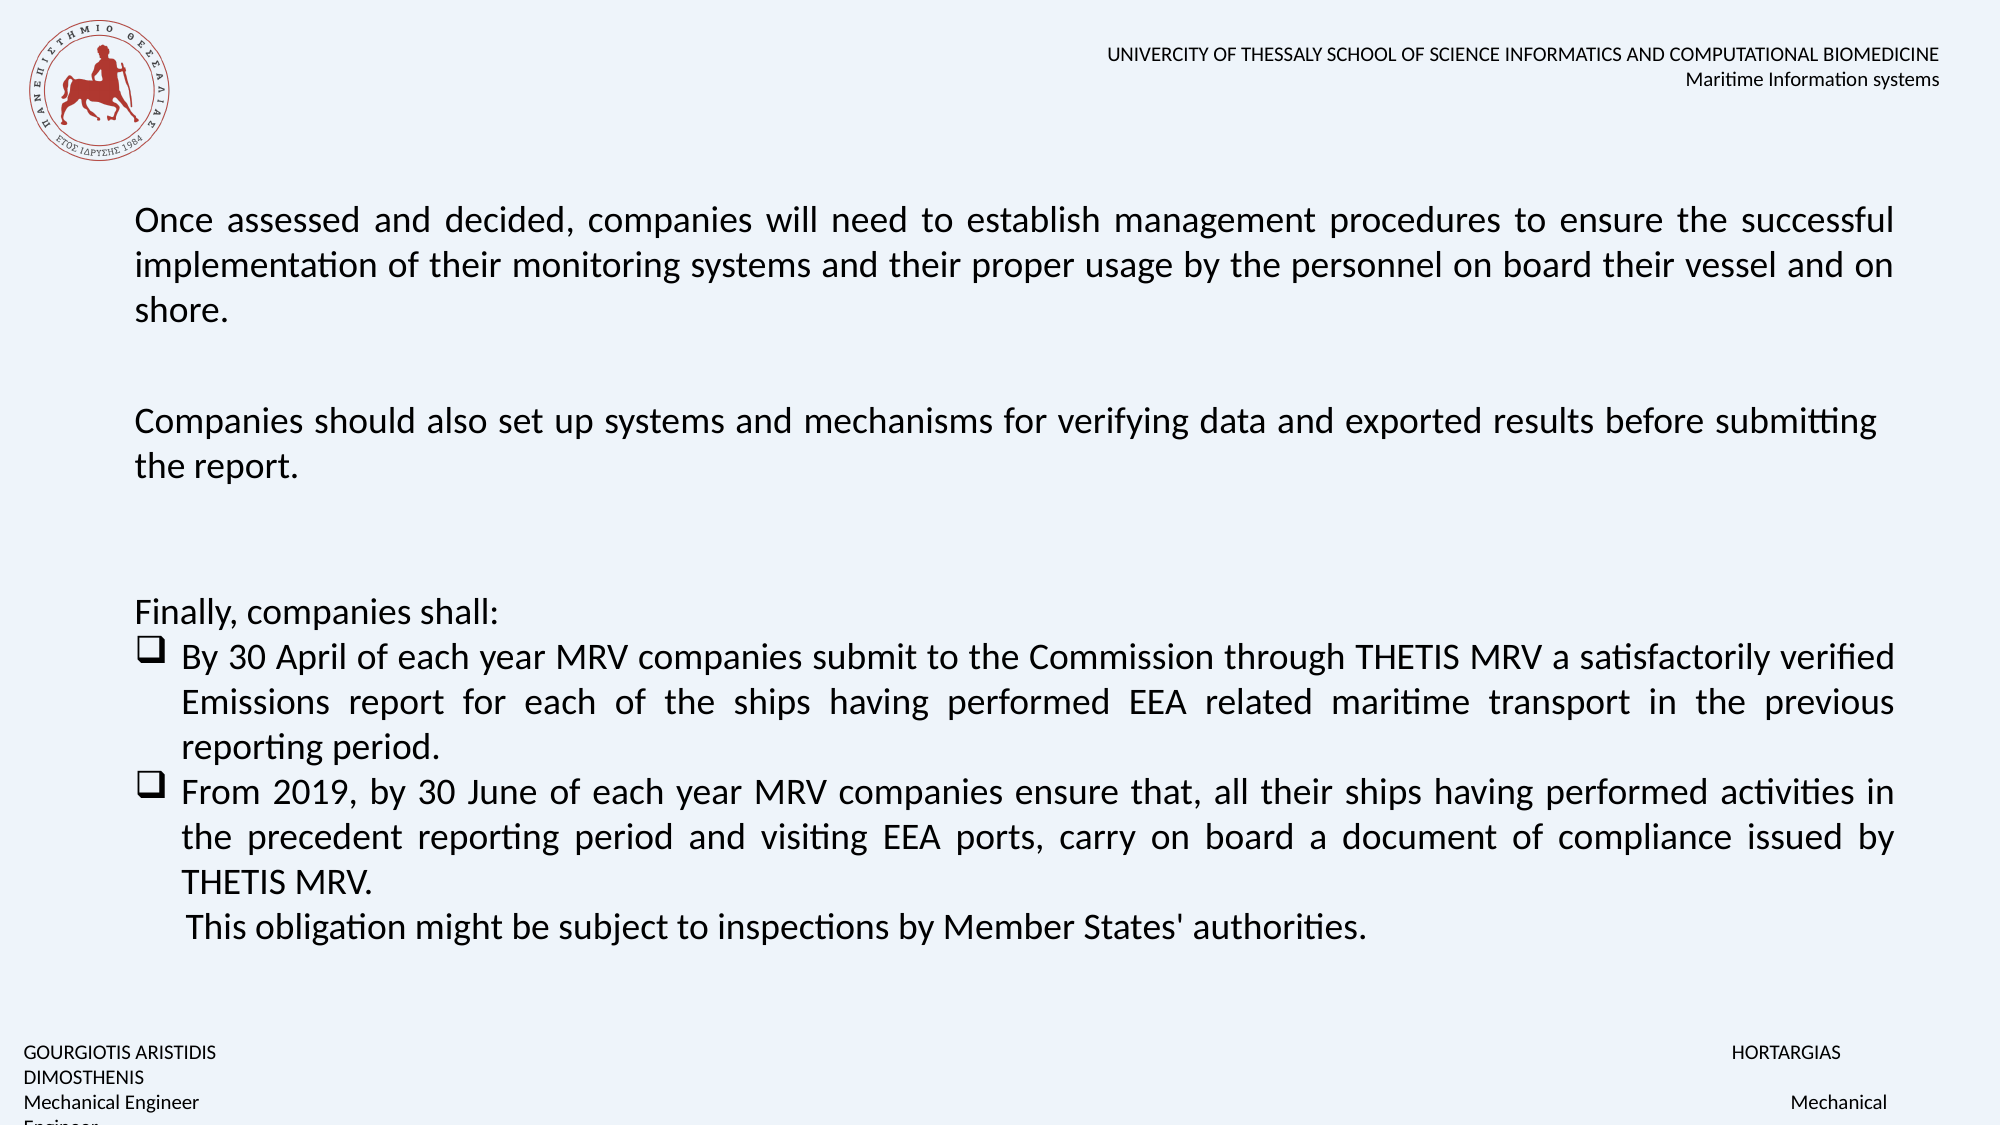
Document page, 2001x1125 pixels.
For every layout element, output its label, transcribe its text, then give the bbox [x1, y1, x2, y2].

text_box Once assessed and decided, companies will need to establish management procedures to ensure the successful implementation of their monitoring systems and their proper usage by the personnel on board their vessel and on shore. [119, 187, 1912, 337]
text_box Companies should also set up systems and mechanisms for verifying data and exported results before submitting the report. [119, 389, 1895, 494]
text_box UNIVERCITY OF THESSALY SCHOOL OF SCIENCE INFORMATICS AND COMPUTATIONAL BIOMEDICINE Maritime Information systems [229, 32, 1955, 98]
text_box GOURGIOTIS ARISTIDIS HORTARGIAS DIMOSTHENIS Mechanical Engineer Mechanical Engineer [8, 1030, 1984, 1125]
text_box Finally, companies shall: By 30 April of each year MRV companies submit to the Commission through THETIS MRV a satisfactorily verified Emissions report for each of the ships having performed EEA related maritime transport in the previous reporting period. From 2019, by 30 June of each year MRV companies ensure that, all their ships having performed activities in the precedent reporting period and visiting EEA ports, carry on board a document of compliance issued by THETIS MRV. This obligation might be subject to inspections by Member States' authorities. [119, 579, 1912, 955]
picture [27, 20, 172, 162]
